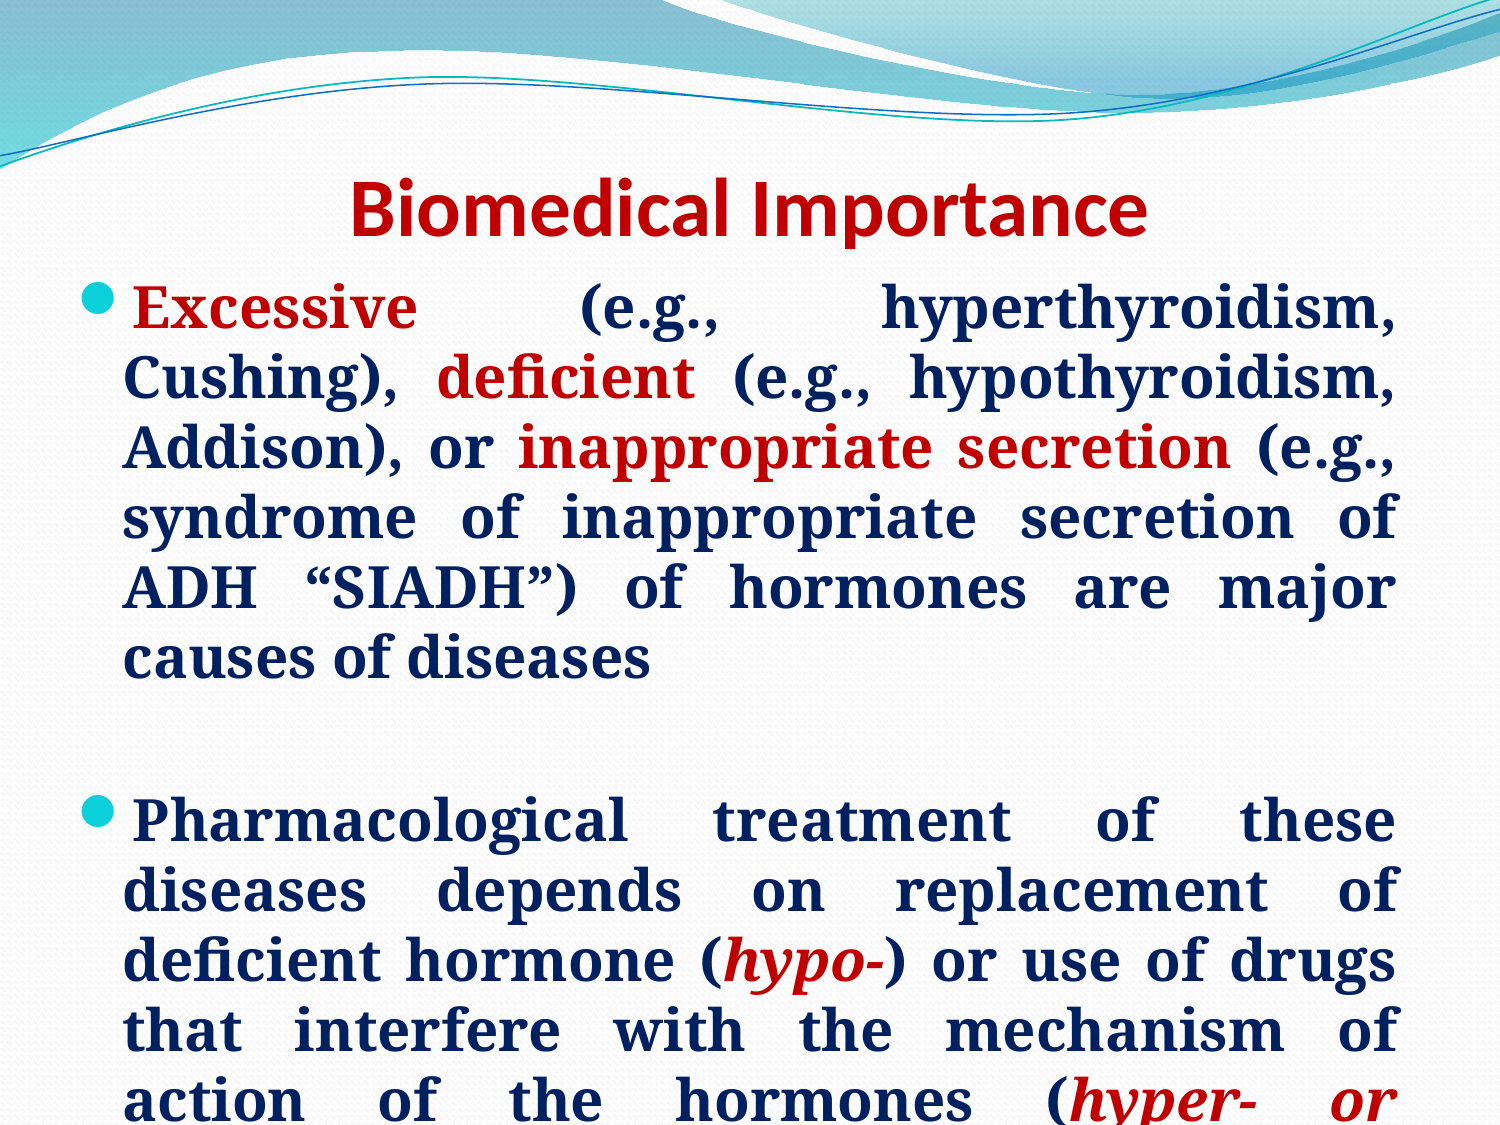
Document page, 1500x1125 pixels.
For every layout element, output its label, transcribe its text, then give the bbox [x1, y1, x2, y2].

list Excessive (e.g., hyperthyroidism, Cushing), deficient (e.g., hypothyroidism, Addison), or inappropriate secretion (e.g., syndrome of inappropriate secretion of ADH “SIADH”) of hormones are major causes of diseases Pharmacological treatment of these diseases depends on replacement of deficient hormone (hypo-) or use of drugs that interfere with the mechanism of action of the hormones (hyper- or inappropriate) [62, 262, 1413, 1088]
title Biomedical Importance [74, 124, 1426, 254]
